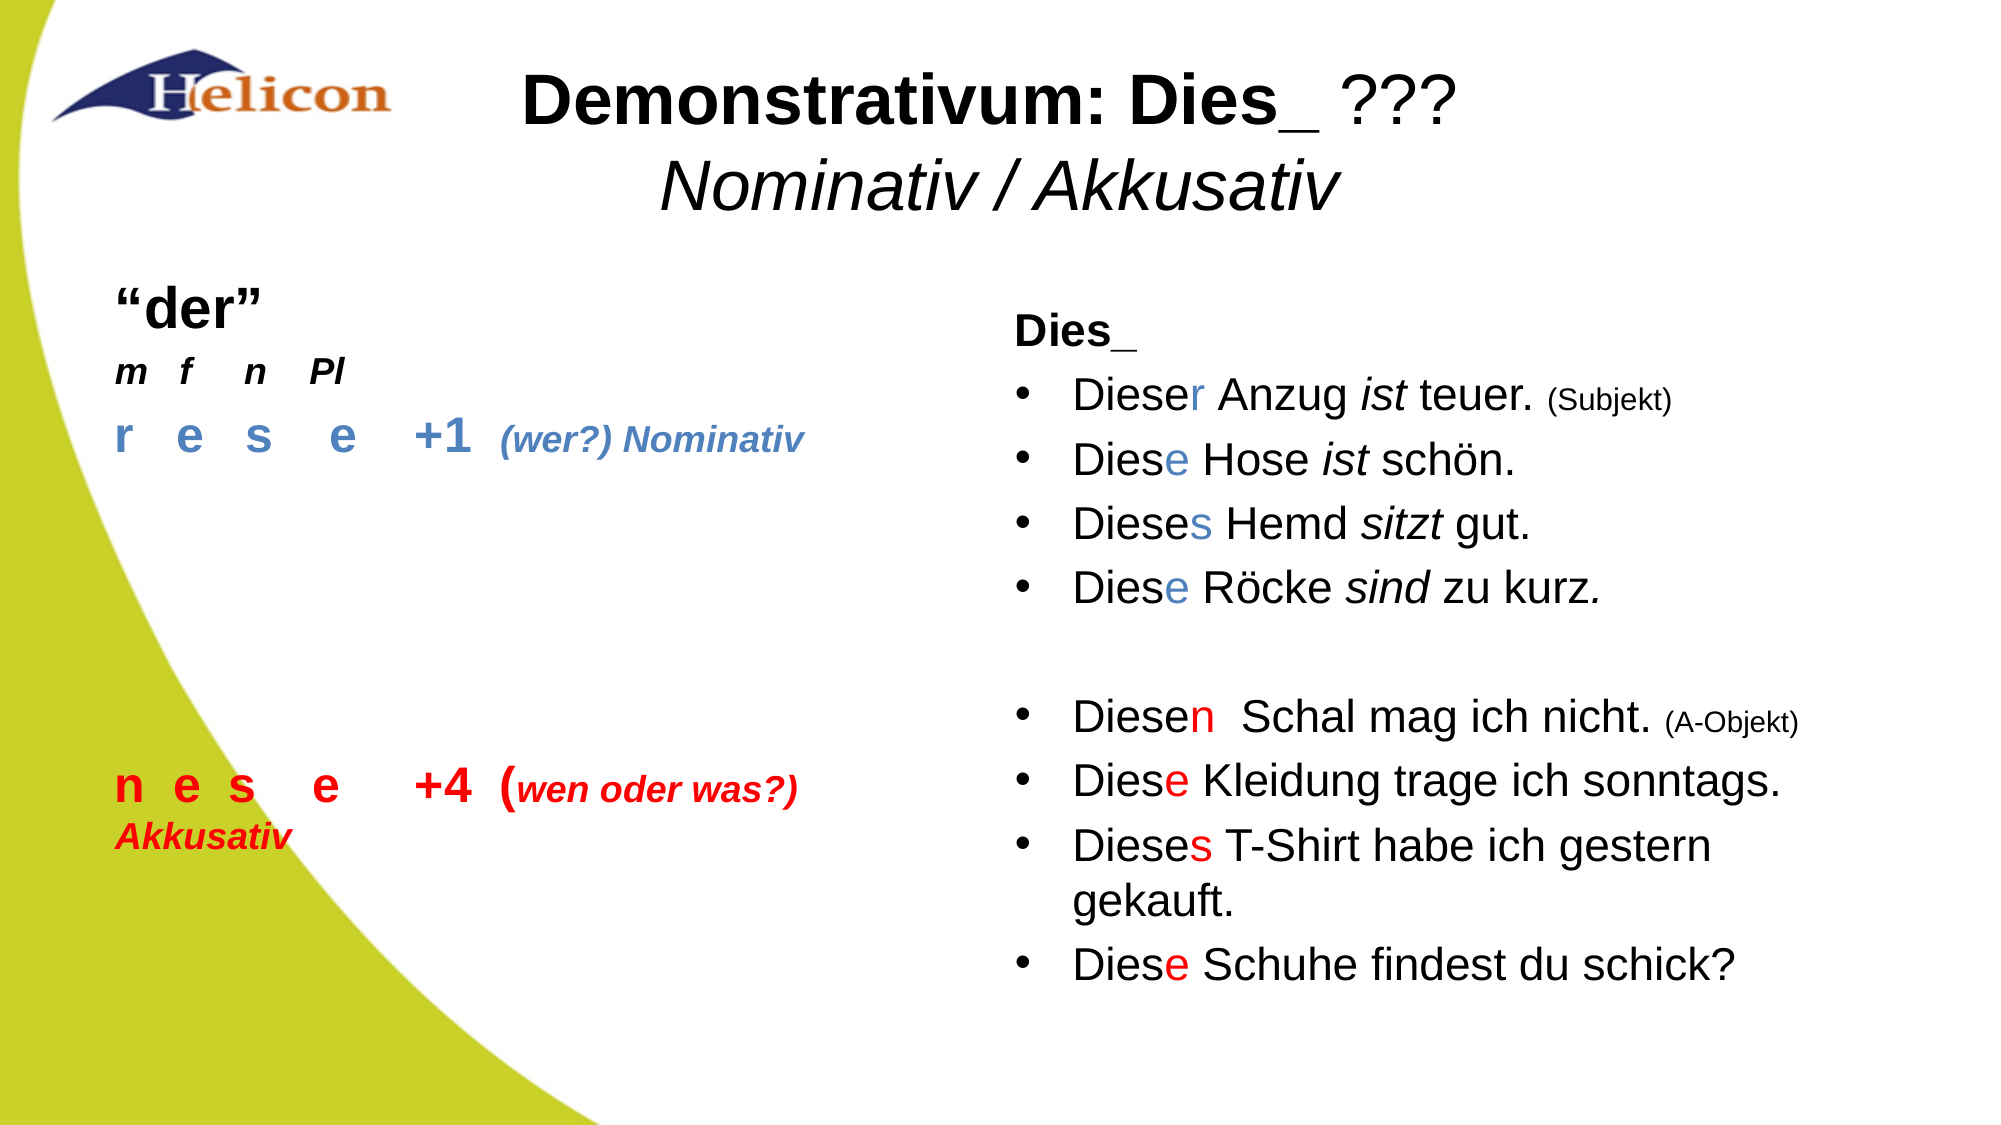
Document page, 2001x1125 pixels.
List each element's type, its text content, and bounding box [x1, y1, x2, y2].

title Demonstrativum: Dies_ ??? Nominativ / Akkusativ [99, 45, 1900, 233]
picture [0, 0, 2000, 1125]
list Dies_ Dieser Anzug ist teuer. (Subjekt) Diese Hose ist schön. Dieses Hemd sitzt gut. Diese Röcke sind zu kurz. Diesen Schal mag ich nicht. (A-Objekt) Diese Kleidung trage ich sonntags. Dieses T-Shirt habe ich gestern gekauft. Diese Schuhe findest du schick? [999, 293, 1850, 1007]
list “der” m f n Pl r e s e +1 (wer?) Nominativ n e s e +4 (wen oder was?) Akkusativ [99, 262, 984, 1005]
